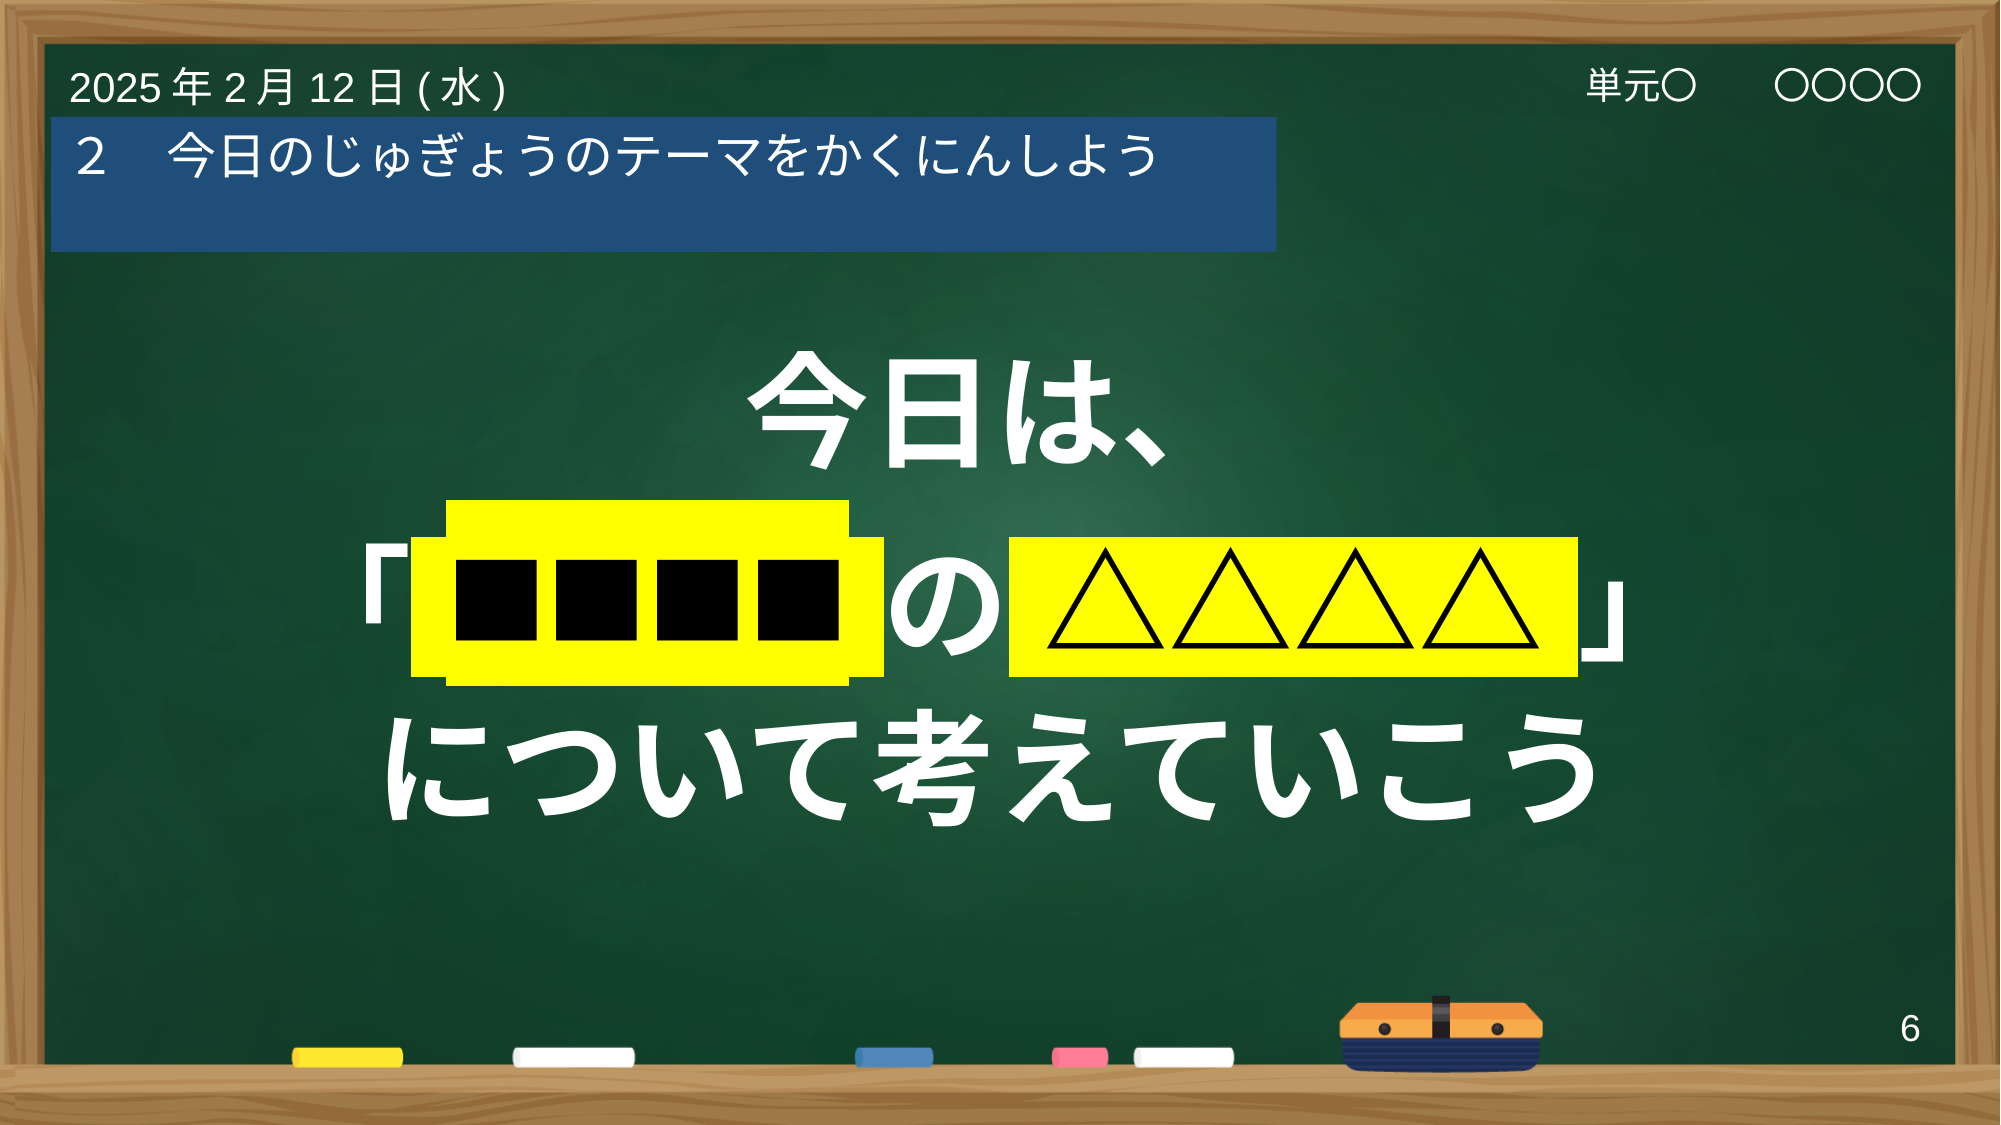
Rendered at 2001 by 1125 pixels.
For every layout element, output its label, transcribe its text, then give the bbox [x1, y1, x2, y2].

text_box ２ 今日のじゅぎょうのテーマをかくにんしよう [51, 116, 1277, 252]
slide_number 6 [1705, 996, 1936, 1057]
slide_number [53, 55, 537, 116]
picture [0, 0, 2000, 1125]
list 今日は、 「 ■■■■ の △△△△ 」 について考えていこう [96, 194, 1894, 999]
footer 単元〇 〇〇〇〇 [1333, 55, 1939, 115]
